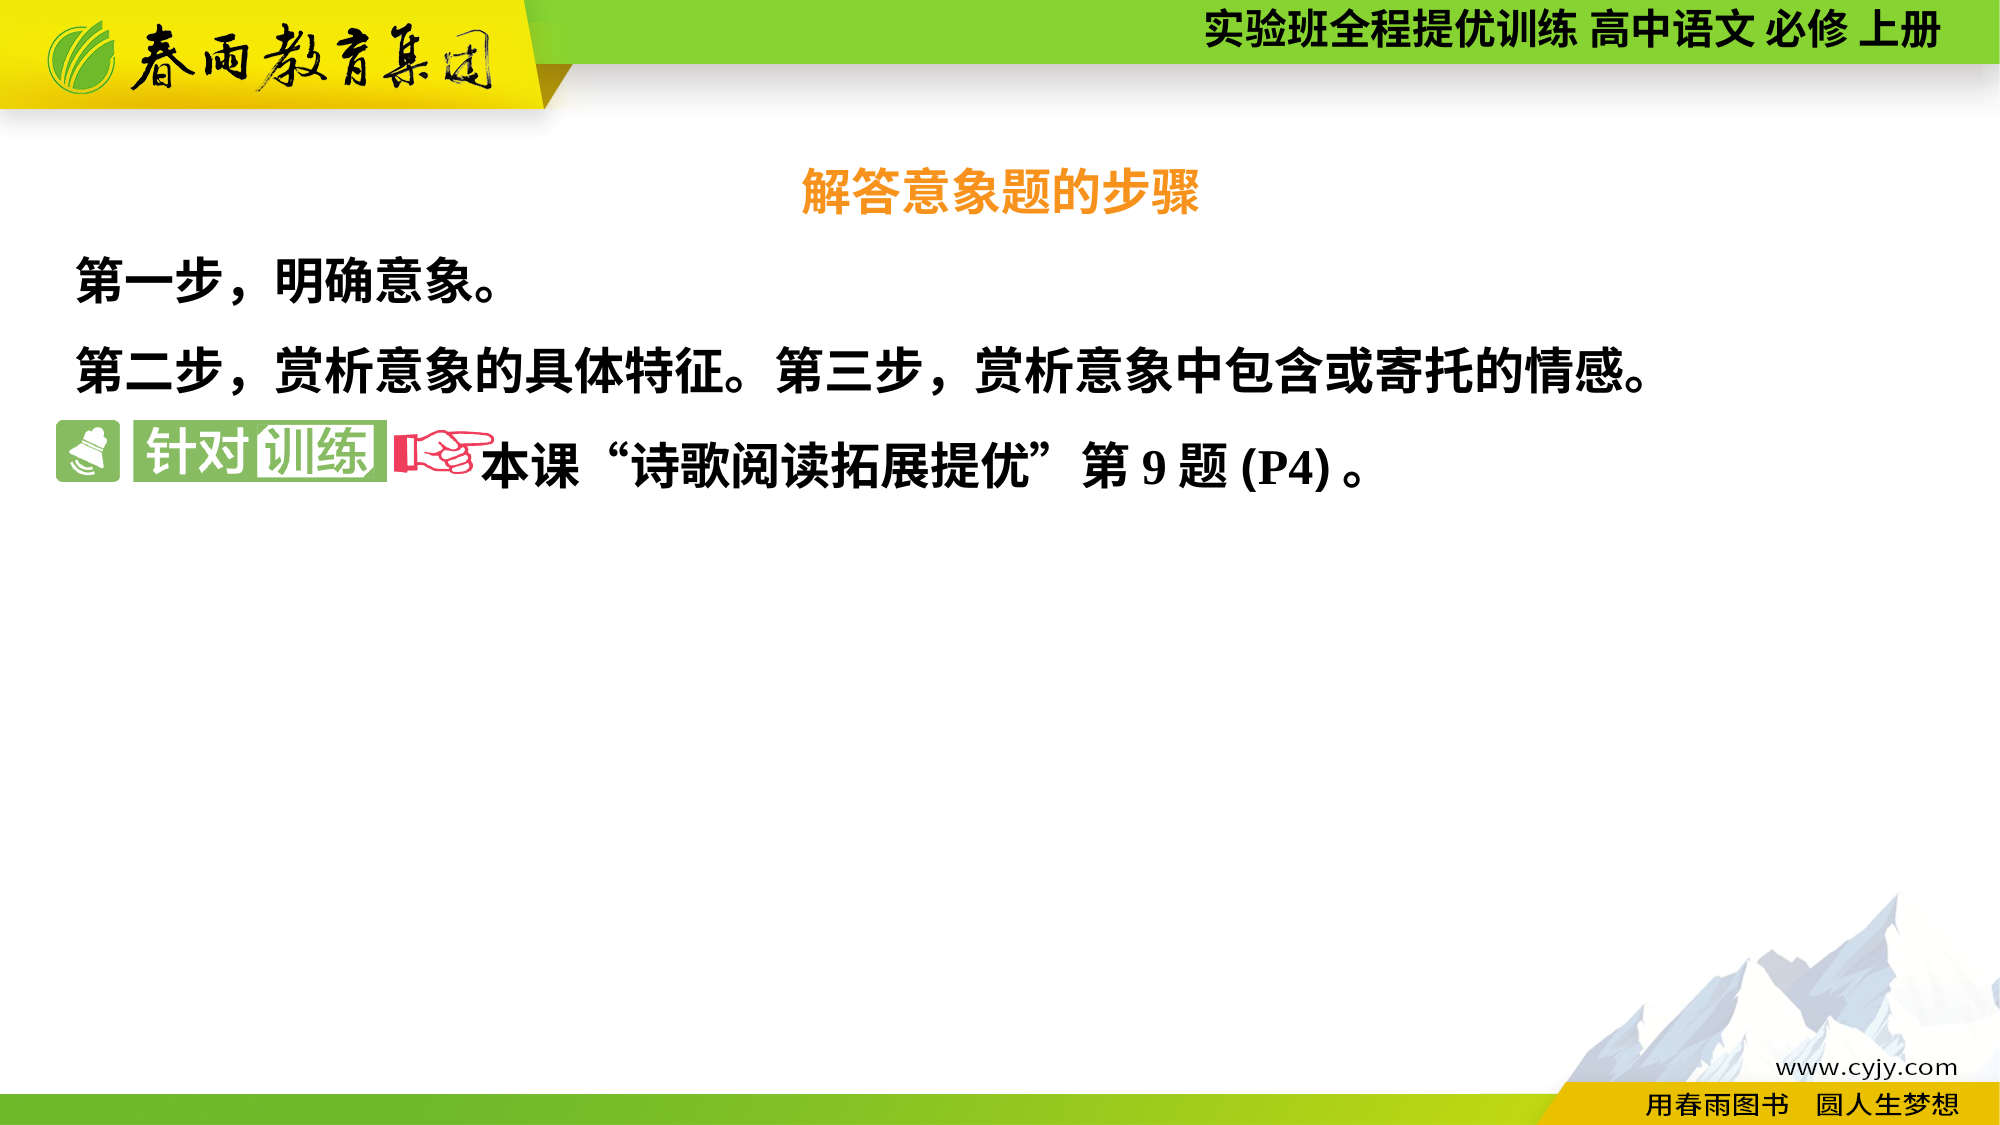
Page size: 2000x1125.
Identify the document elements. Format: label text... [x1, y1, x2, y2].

text_box 本课“诗歌阅读拓展提优”第9题(P4)。 [59, 397, 1944, 503]
picture [0, 0, 2000, 1125]
list 解答意象题的步骤 第一步，明确意象。 第二步，赏析意象的具体特征。第三步，赏析意象中包含或寄托的情感。 [59, 122, 1944, 397]
